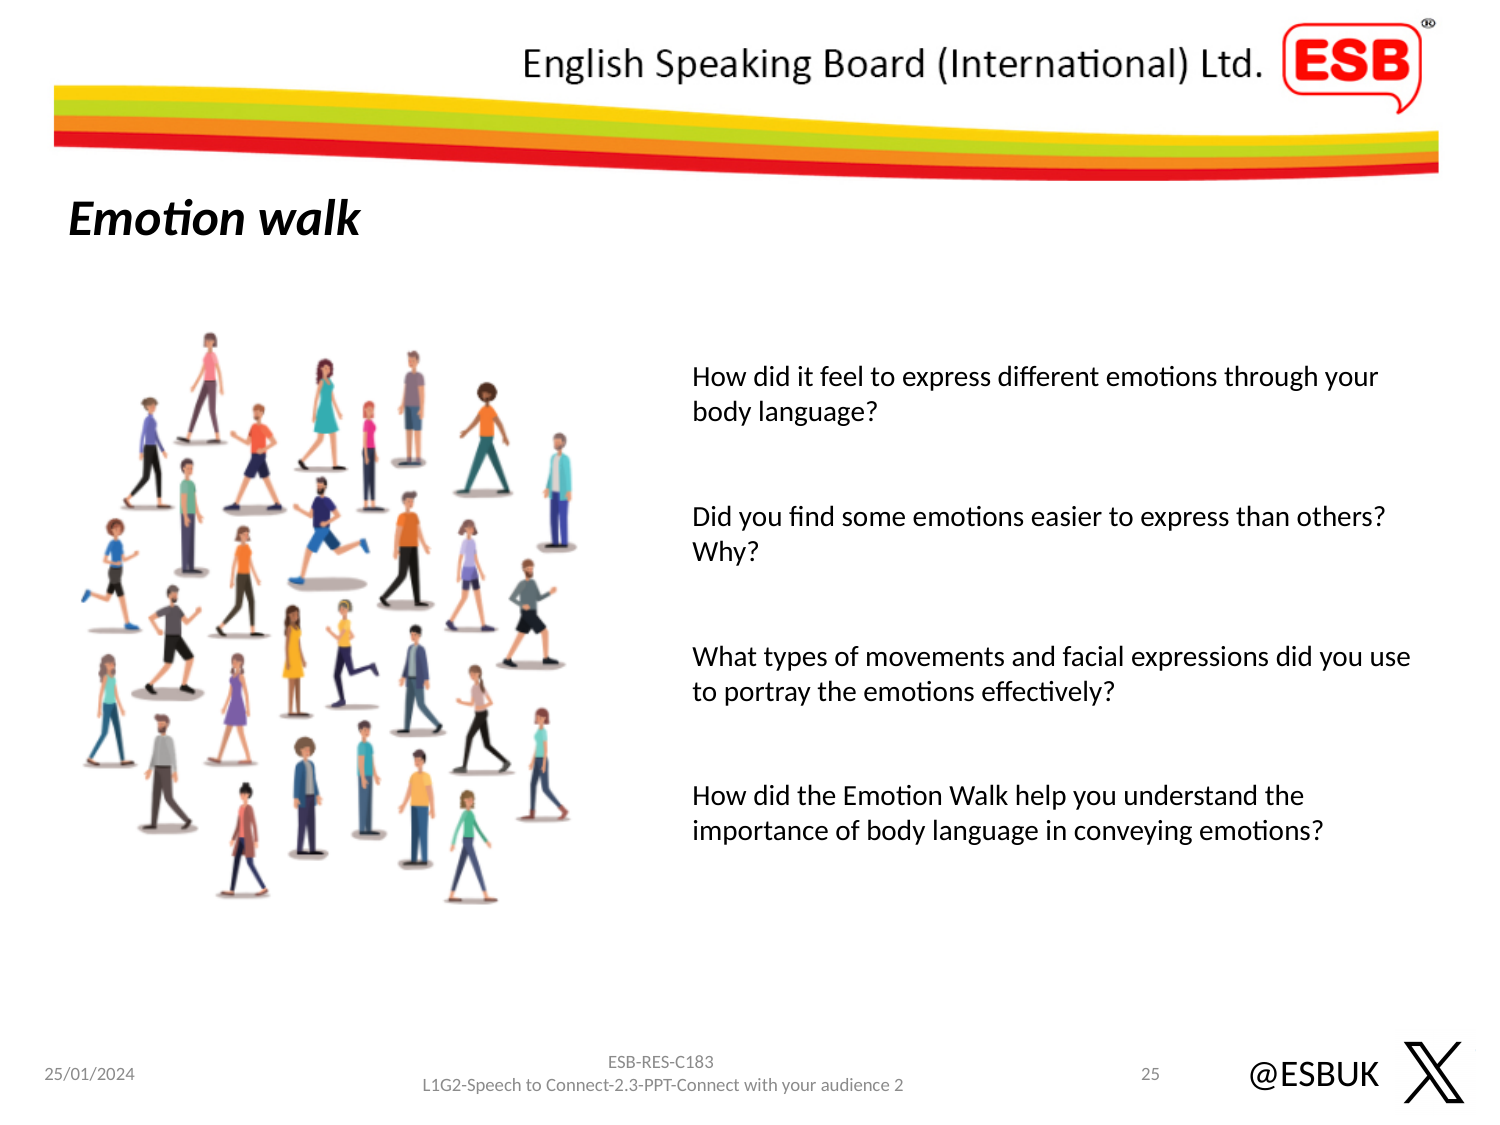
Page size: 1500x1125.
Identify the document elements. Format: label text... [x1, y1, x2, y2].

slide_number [29, 1042, 367, 1103]
footer ESB-RES-C183 L1G2-Speech to Connect-2.3-PPT-Connect with your audience 2 [395, 1042, 930, 1103]
picture [0, 0, 1500, 189]
picture [58, 326, 601, 922]
slide_number 25 [930, 1042, 1176, 1103]
picture [1395, 1029, 1476, 1116]
text_box How did it feel to express different emotions through your body language? Did you find some emotions easier to express than others? Why? What types of movements and facial expressions did you use to portray the emotions effectively? How did the Emotion Walk help you understand the importance of body language in conveying emotions? [677, 349, 1428, 854]
title Emotion walk [53, 183, 1347, 255]
